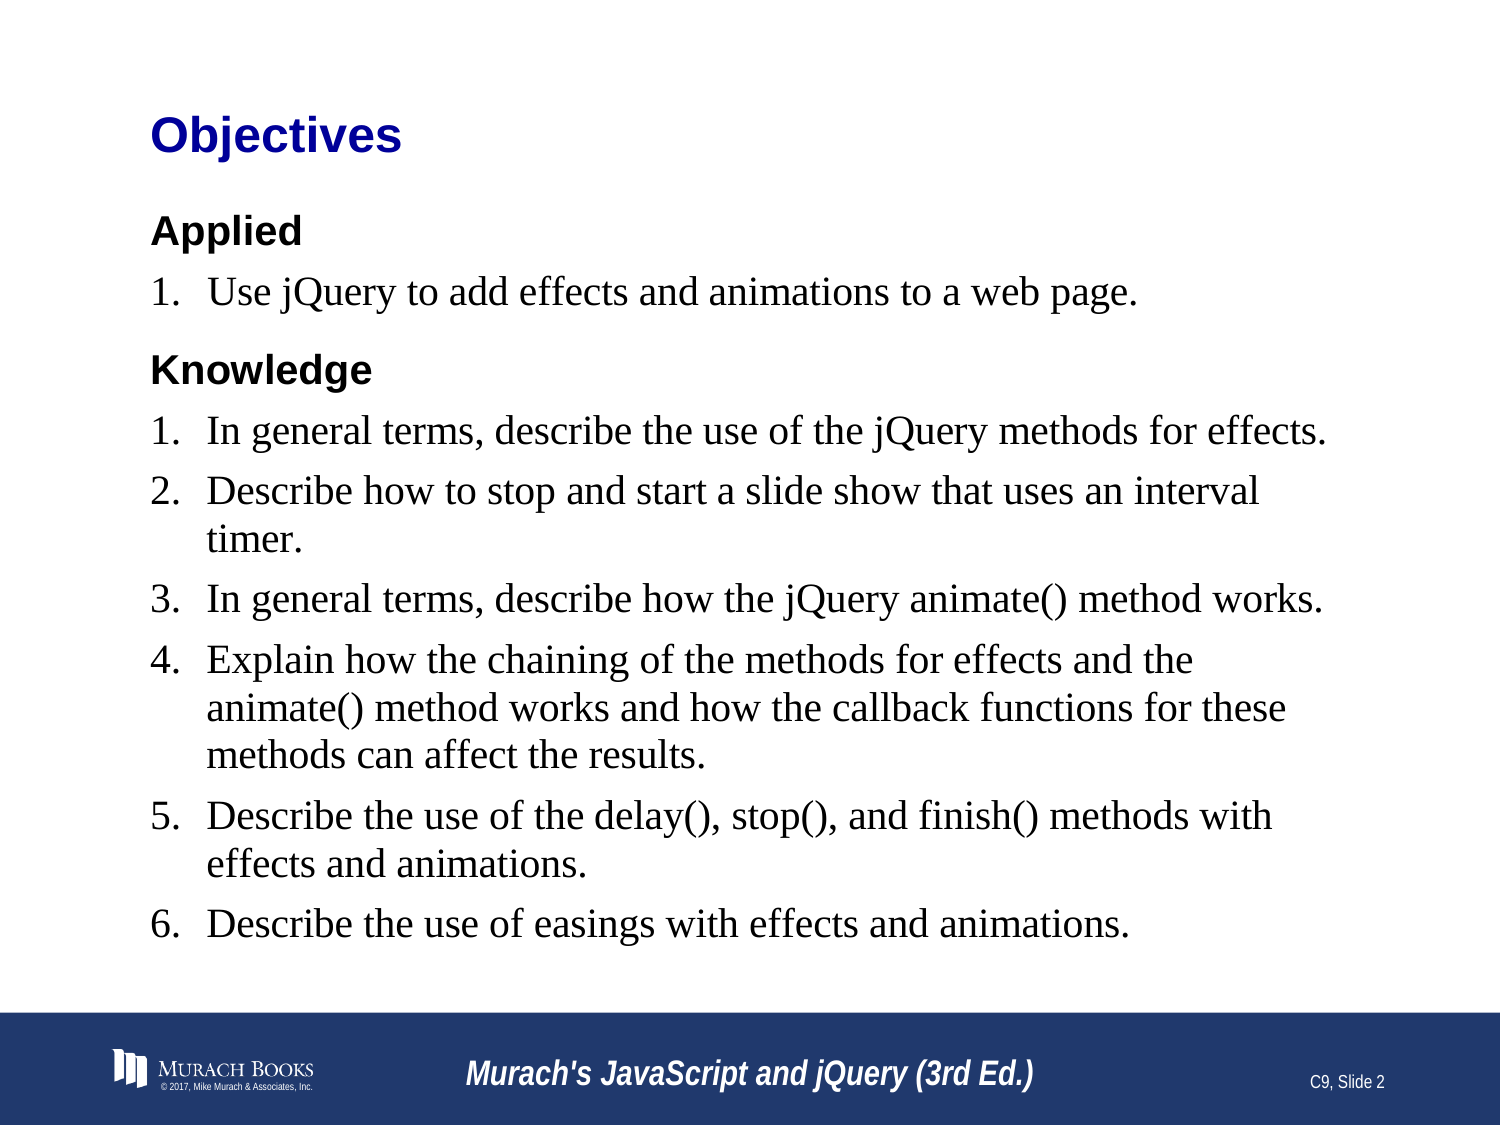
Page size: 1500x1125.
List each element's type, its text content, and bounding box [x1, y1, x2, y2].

slide_number Murach's JavaScript and jQuery (3rd Ed.) [463, 1025, 1050, 1100]
footer © 2017, Mike Murach & Associates, Inc. [12, 1025, 463, 1100]
slide_number C9, Slide 2 [1087, 1025, 1400, 1100]
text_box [149, 174, 1350, 999]
title Objectives [150, 102, 1350, 164]
